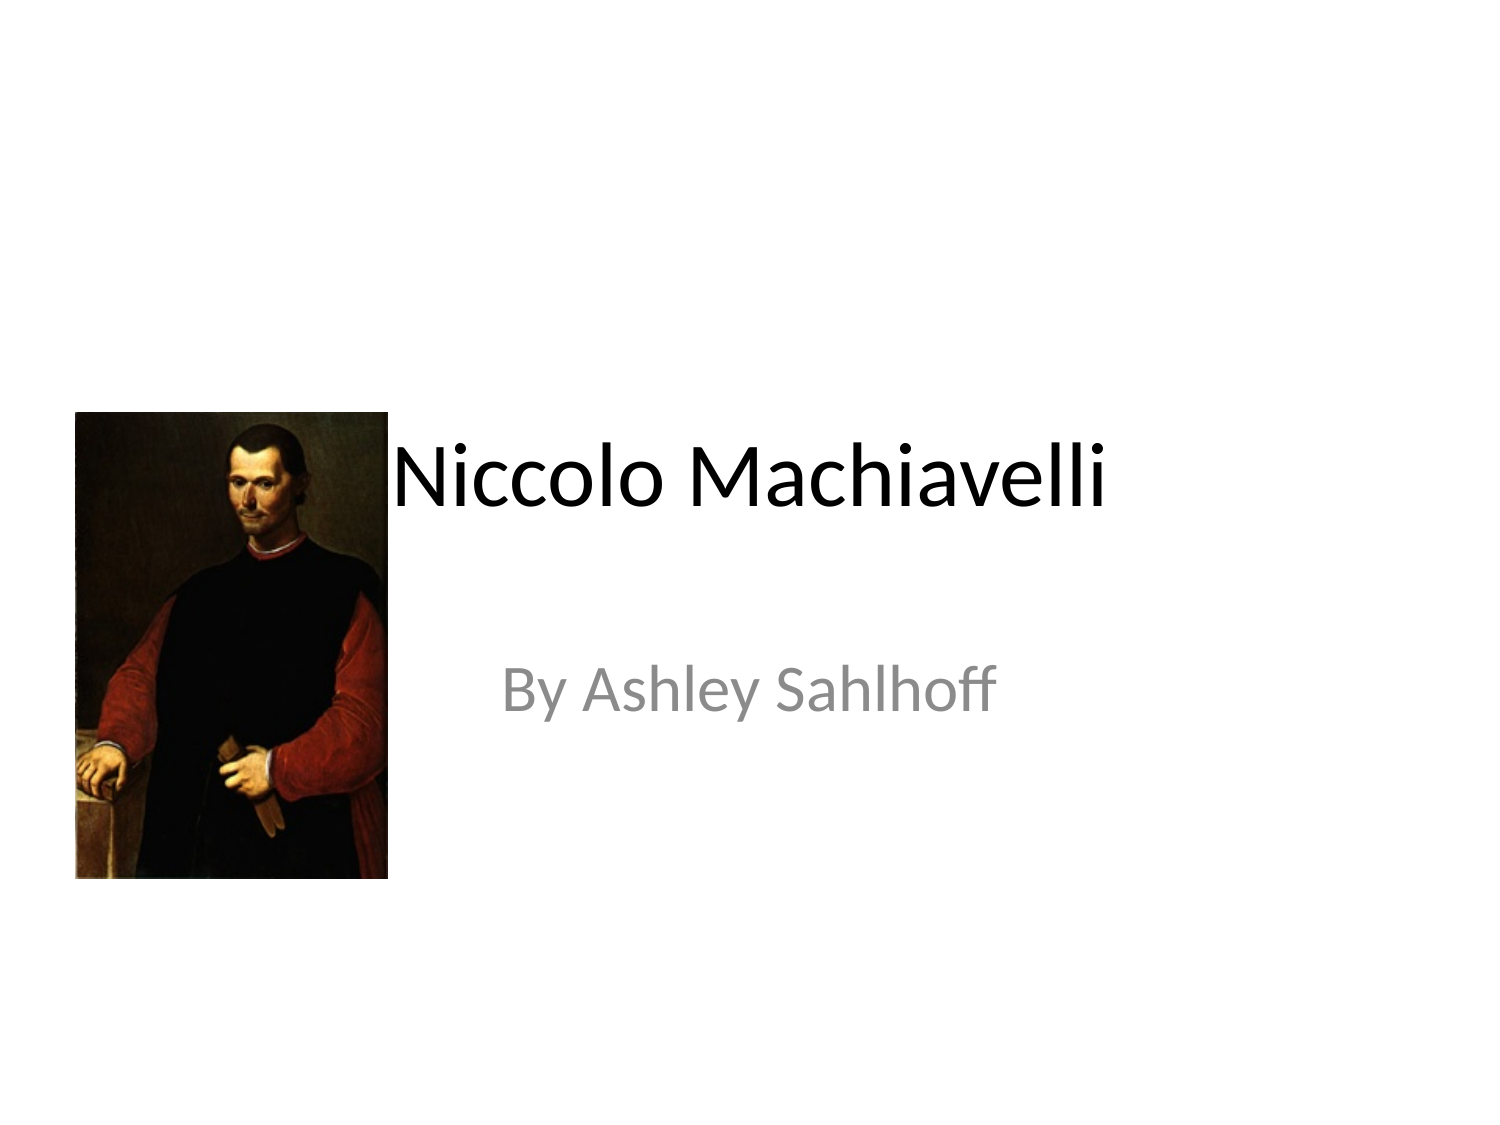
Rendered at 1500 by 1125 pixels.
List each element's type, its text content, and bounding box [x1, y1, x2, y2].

picture [74, 412, 388, 879]
subtitle By Ashley Sahlhoff [225, 637, 1275, 925]
title Niccolo Machiavelli [112, 349, 1388, 591]
